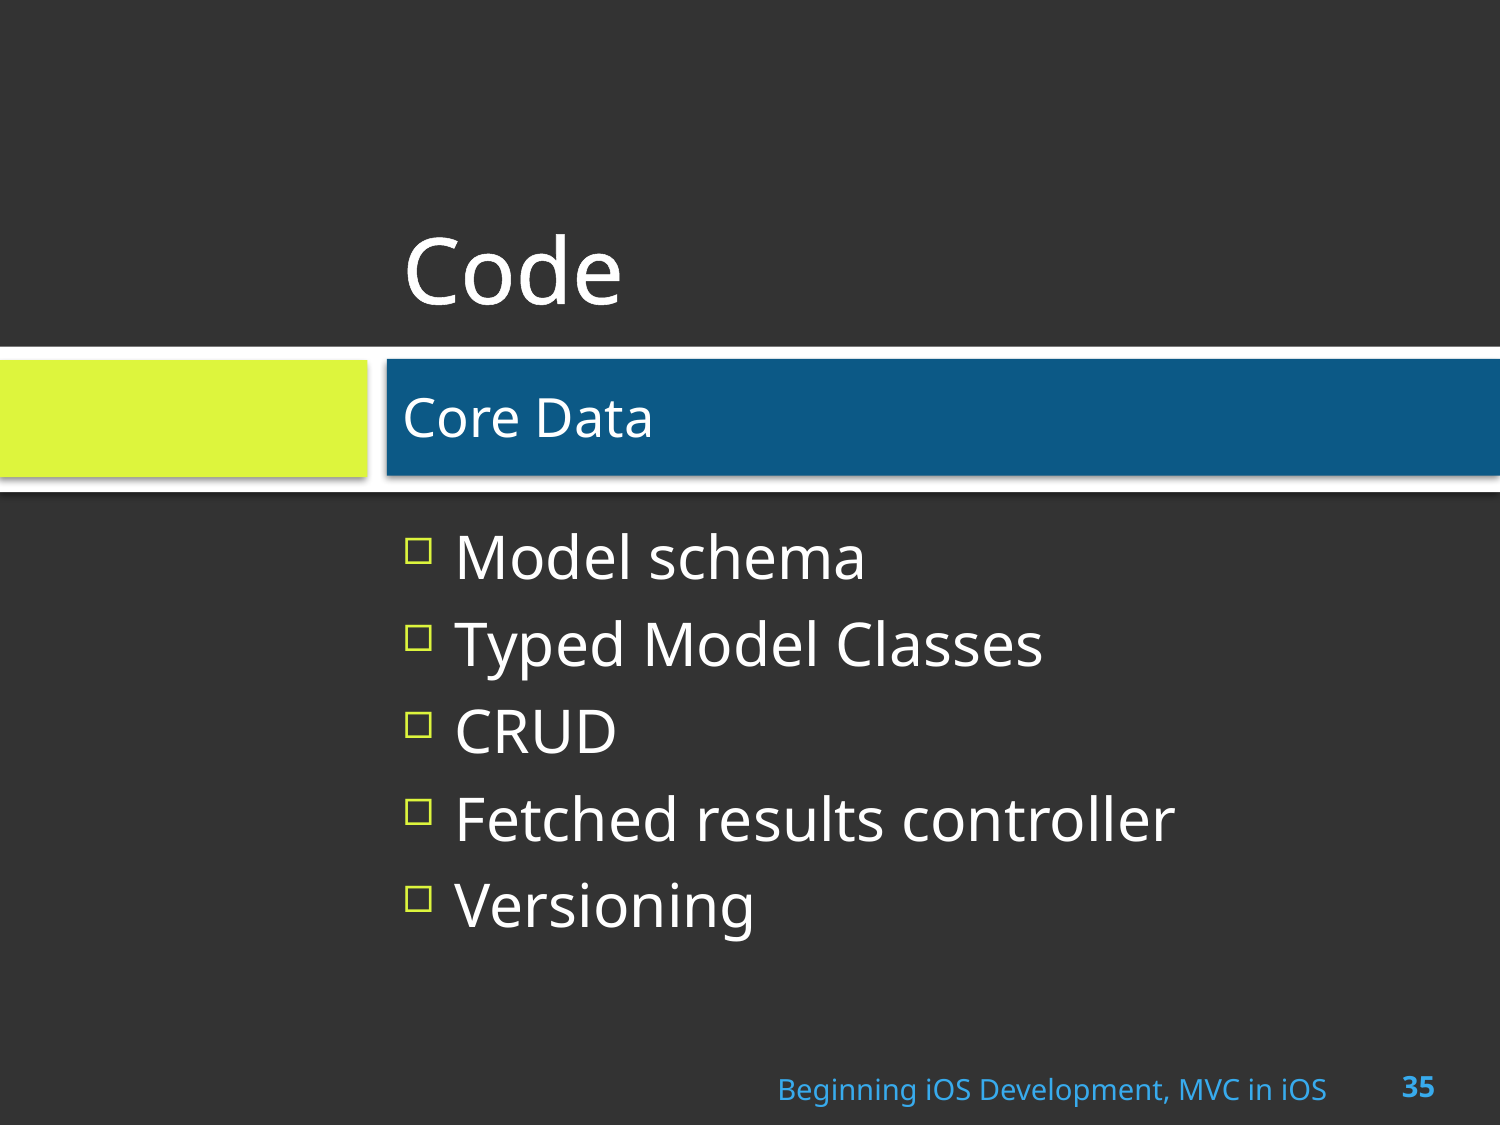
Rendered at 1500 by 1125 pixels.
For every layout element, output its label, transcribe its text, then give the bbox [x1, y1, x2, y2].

subtitle Core Data [387, 359, 1488, 473]
footer Beginning iOS Development, MVC in iOS [379, 1058, 1343, 1119]
title Code [387, 29, 1450, 330]
slide_number 35 [1350, 1057, 1488, 1120]
list Model schema Typed Model Classes CRUD Fetched results controller Versioning [387, 512, 1488, 1035]
